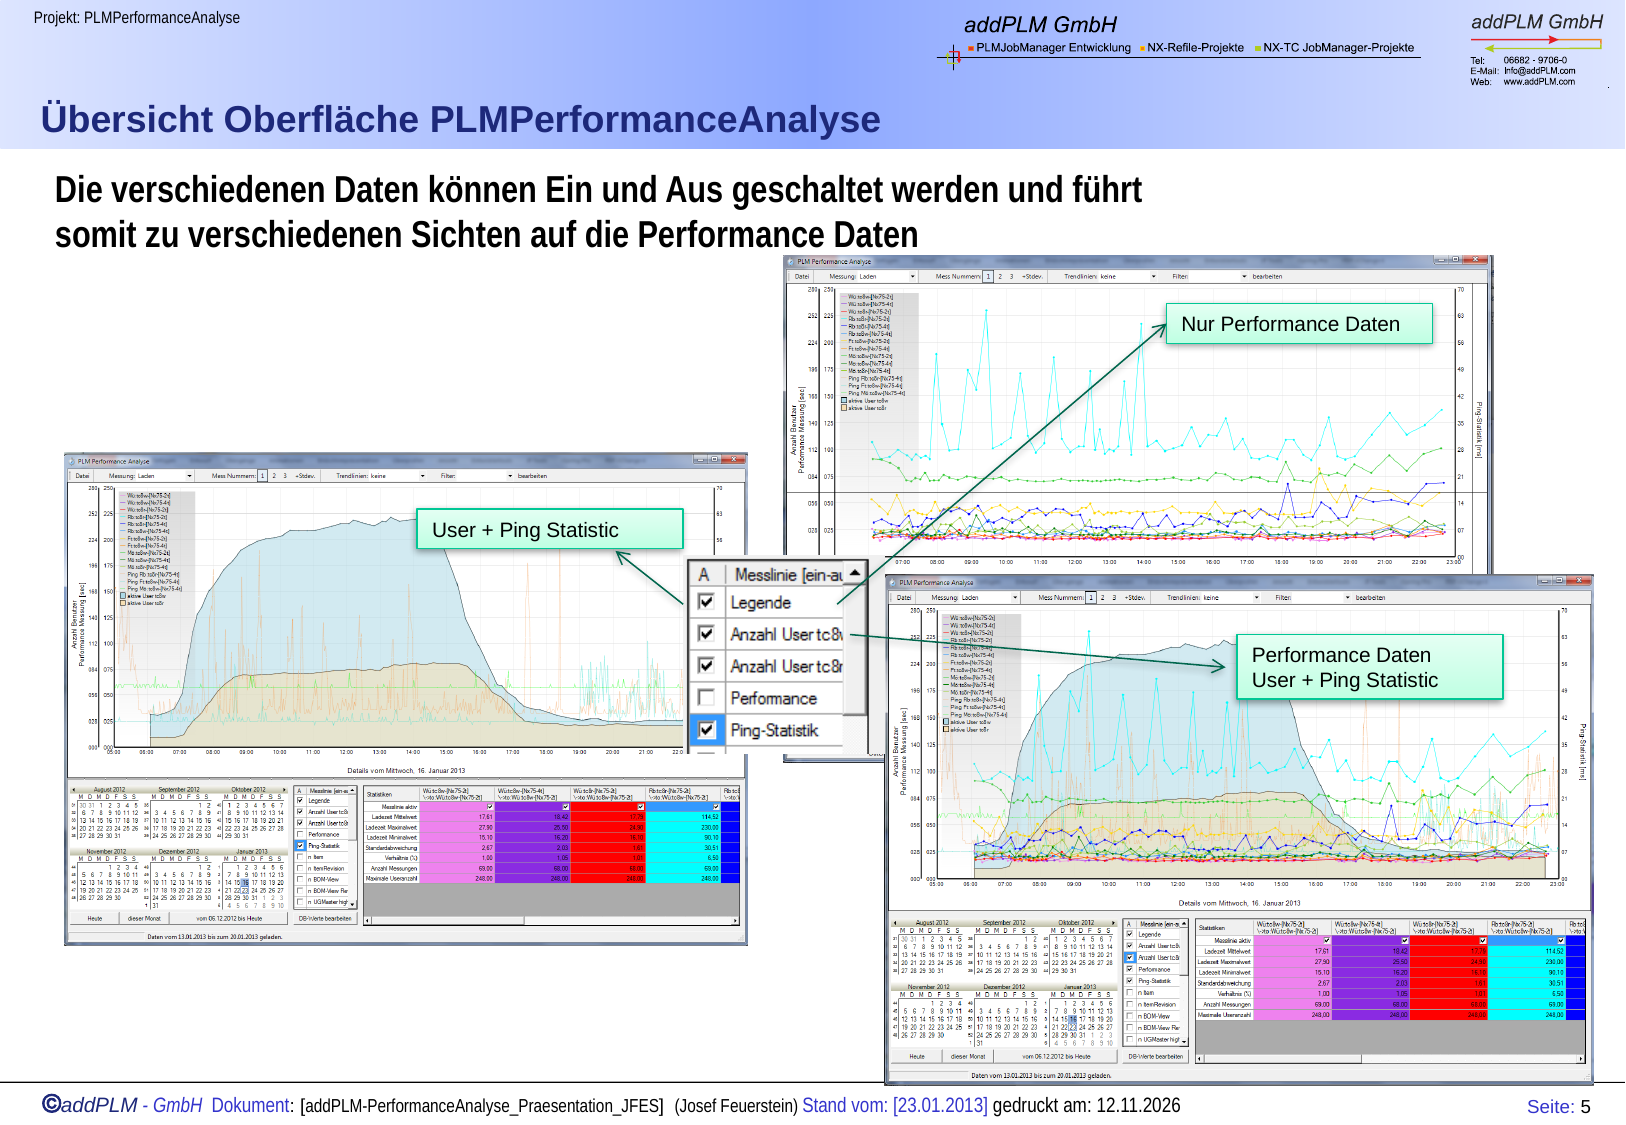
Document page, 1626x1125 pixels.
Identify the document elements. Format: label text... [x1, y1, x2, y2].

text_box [615, 550, 684, 605]
title Übersicht Oberfläche PLMPerformanceAnalyse [40, 67, 1582, 131]
text_box Die verschiedenen Daten können Ein und Aus geschaltet werden und führt somit zu verschiedenen Sichten auf die Performance Daten [40, 157, 1191, 262]
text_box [849, 634, 1226, 668]
picture [63, 255, 1594, 1086]
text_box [836, 323, 1167, 605]
